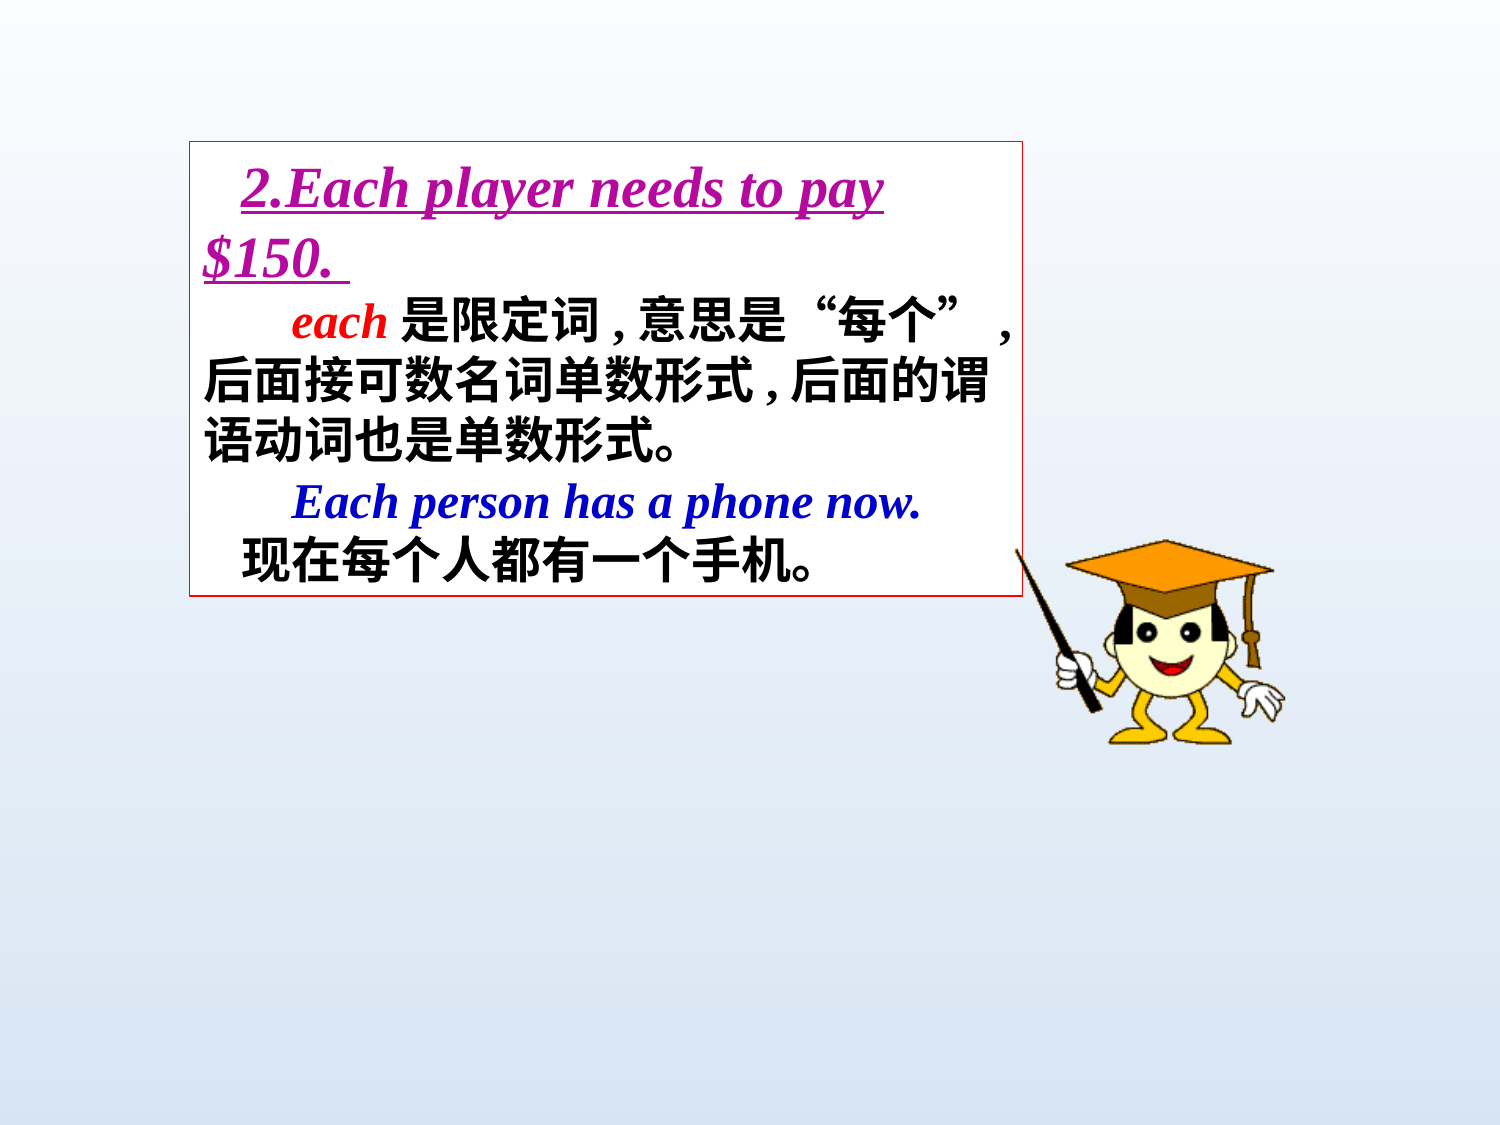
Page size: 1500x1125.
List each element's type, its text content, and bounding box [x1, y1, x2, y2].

picture [995, 524, 1309, 760]
text_box 2.Each player needs to pay $150. each是限定词,意思是“每个”,后面接可数名词单数形式,后面的谓语动词也是单数形式。 Each person has a phone now. 现在每个人都有一个手机。 [189, 141, 1023, 597]
